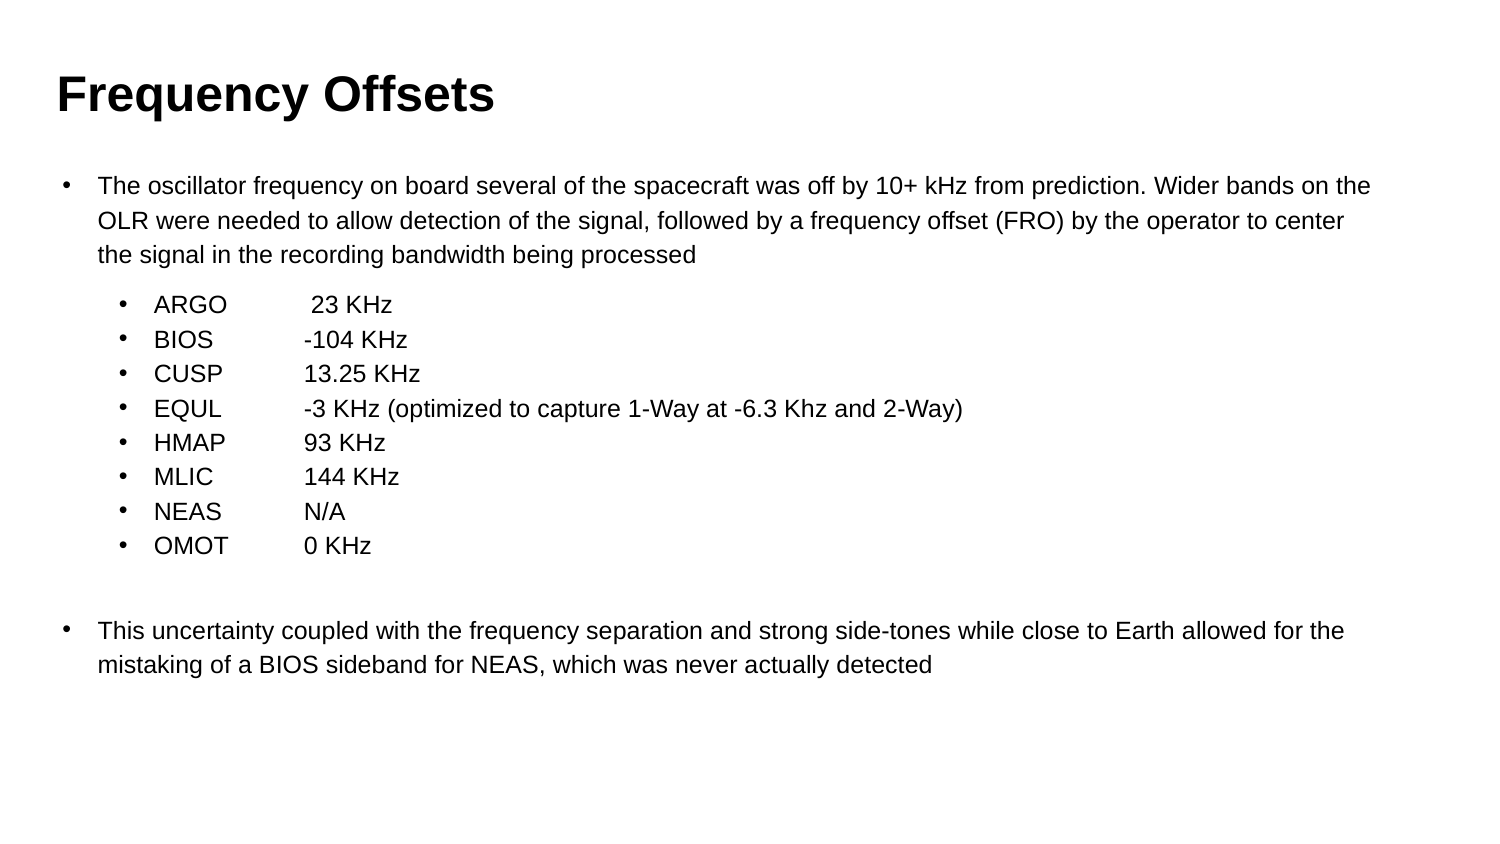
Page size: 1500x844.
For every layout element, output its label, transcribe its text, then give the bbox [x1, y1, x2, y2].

title Frequency Offsets [41, 53, 1439, 125]
text_box The oscillator frequency on board several of the spacecraft was off by 10+ kHz from prediction. Wider bands on the OLR were needed to allow detection of the signal, followed by a frequency offset (FRO) by the operator to center the signal in the recording bandwidth being processed ARGO 23 KHz BIOS -104 KHz CUSP 13.25 KHz EQUL -3 KHz (optimized to capture 1-Way at -6.3 Khz and 2-Way) HMAP 93 KHz MLIC 144 KHz NEAS N/A OMOT 0 KHz This uncertainty coupled with the frequency separation and strong side-tones while close to Earth allowed for the mistaking of a BIOS sideband for NEAS, which was never actually detected [47, 157, 1396, 737]
